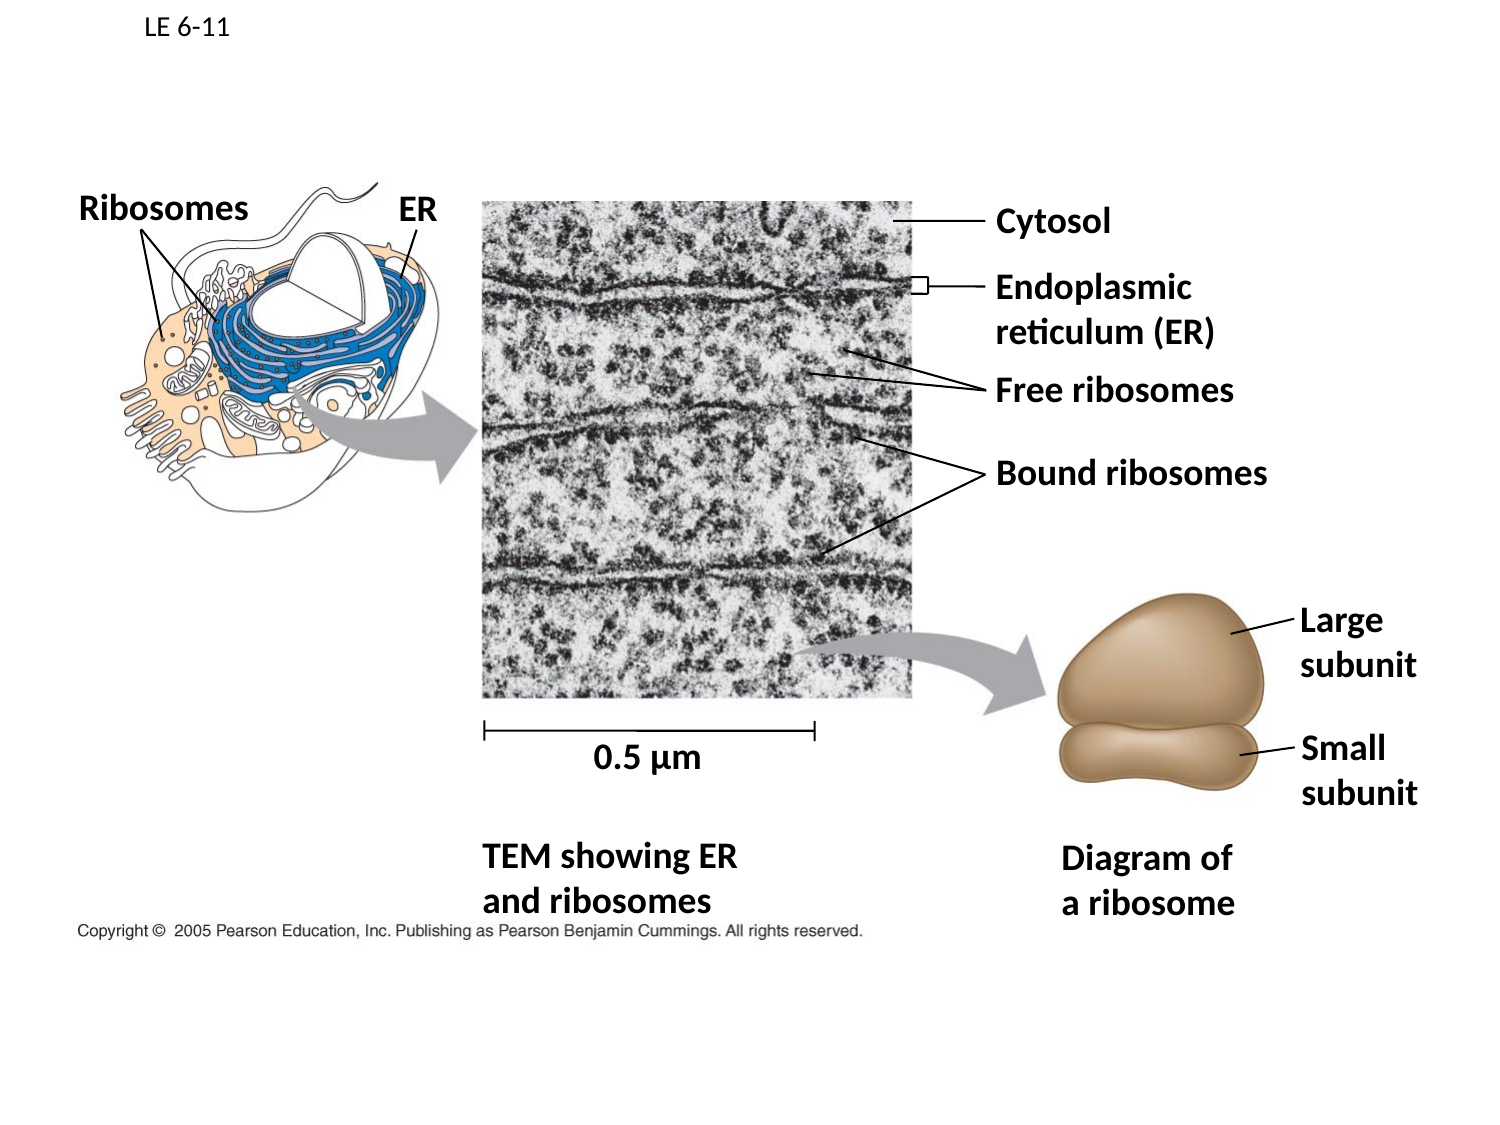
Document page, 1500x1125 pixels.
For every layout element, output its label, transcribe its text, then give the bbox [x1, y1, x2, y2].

title LE 6-11 [24, 0, 350, 50]
picture [49, 176, 1451, 949]
